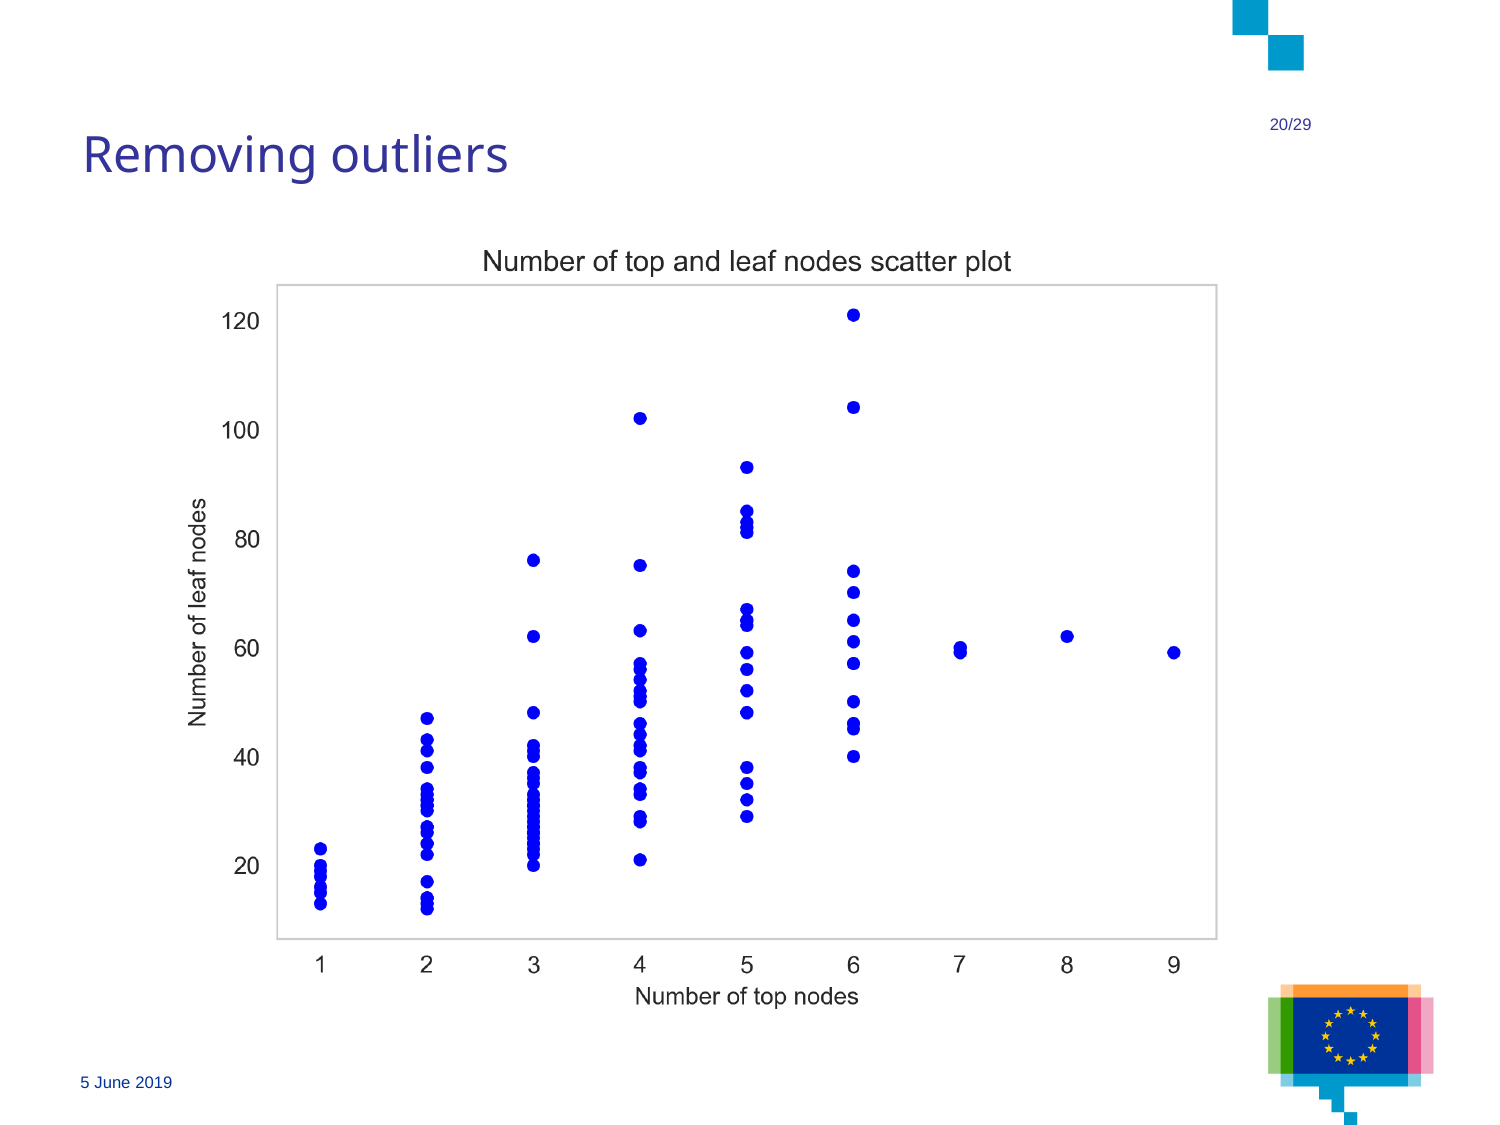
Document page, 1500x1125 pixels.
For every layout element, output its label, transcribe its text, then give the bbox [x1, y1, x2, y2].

picture [0, 0, 1500, 1125]
title Removing outliers [82, 122, 1235, 241]
footer 20/29 [1269, 101, 1460, 204]
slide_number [80, 1013, 431, 1093]
